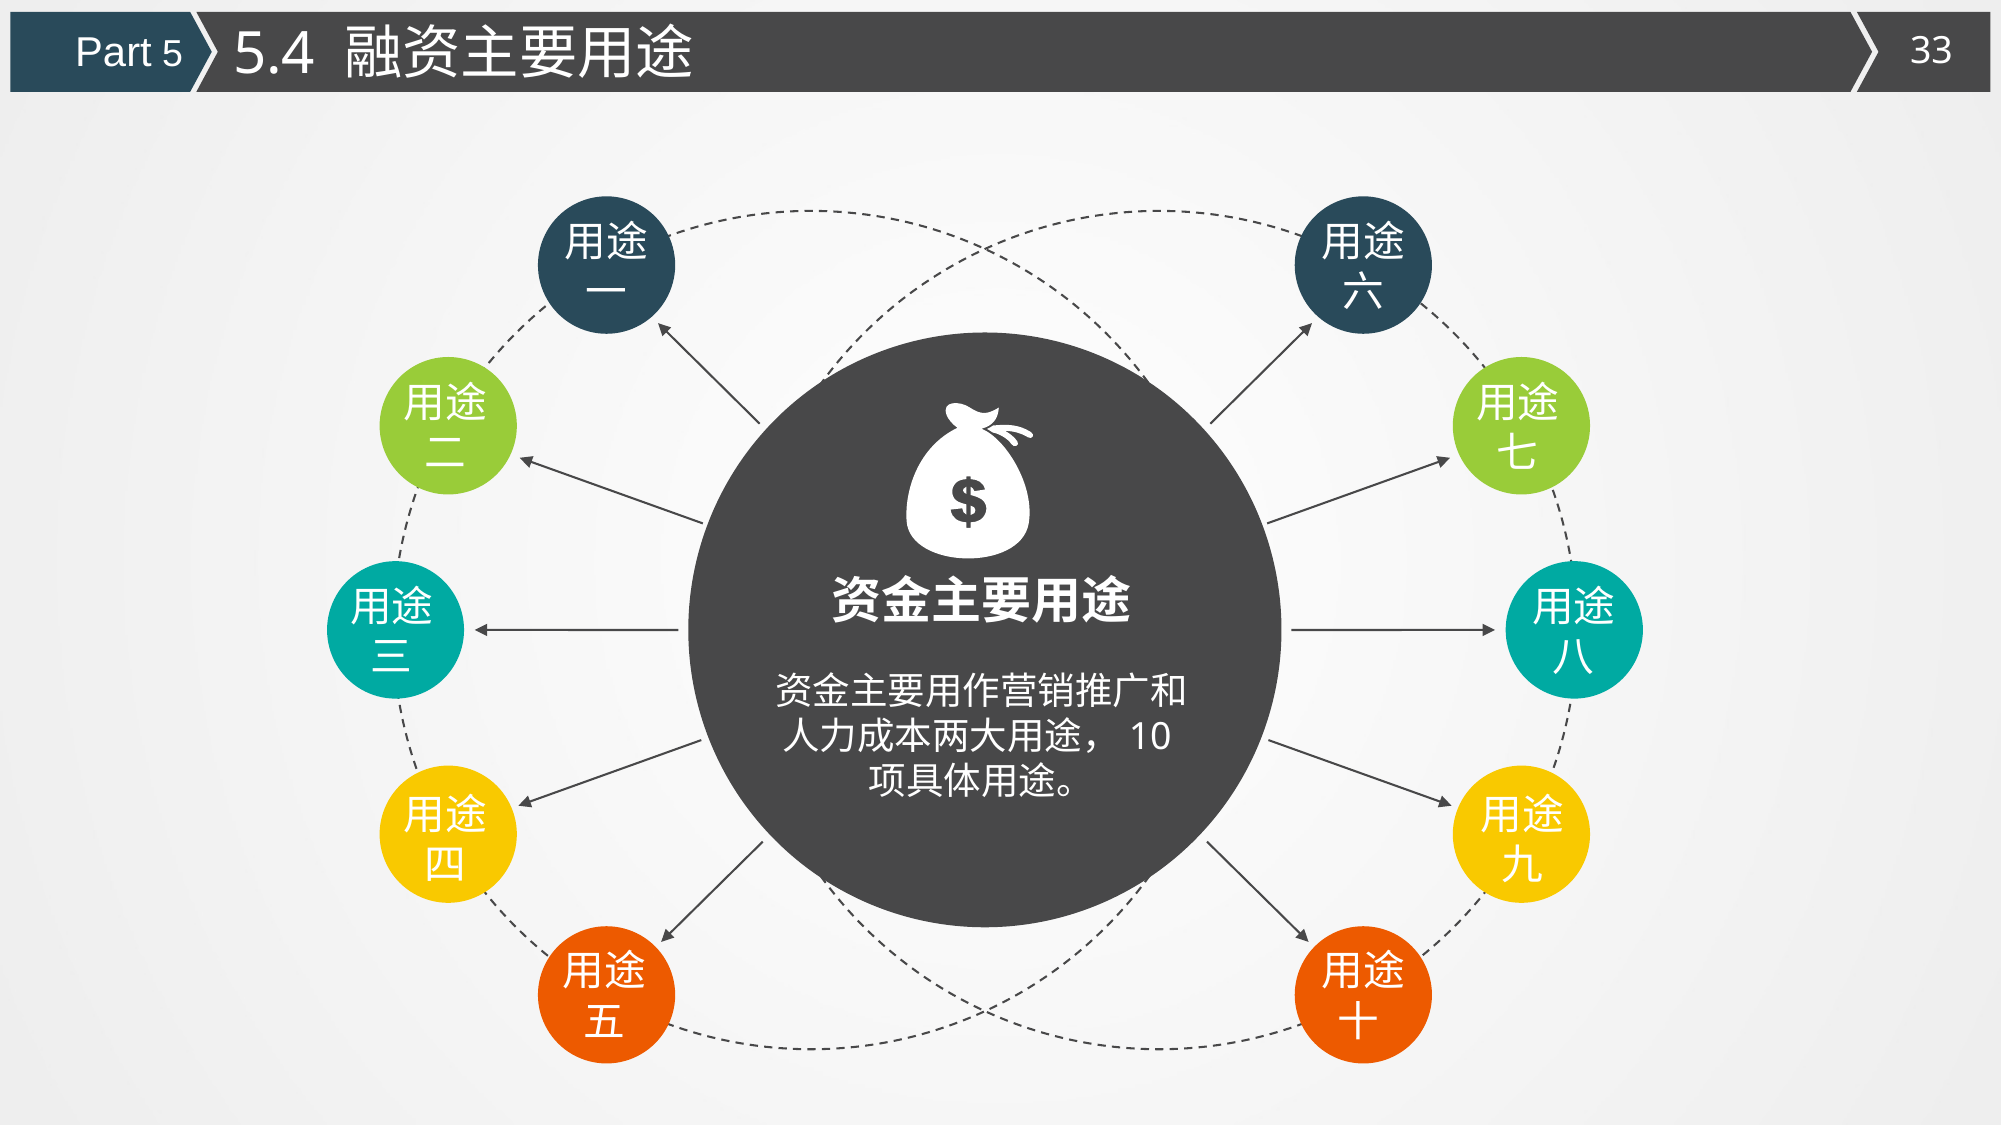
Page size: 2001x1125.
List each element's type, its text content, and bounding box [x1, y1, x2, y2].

text_box [522, 456, 703, 524]
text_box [1452, 356, 1591, 495]
text_box 5.4 融资主要用途 [218, 7, 1046, 93]
text_box Part 5 [22, 17, 198, 83]
text_box [1267, 456, 1447, 524]
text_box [379, 356, 518, 495]
text_box [474, 623, 679, 637]
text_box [537, 925, 676, 1064]
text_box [1505, 560, 1644, 699]
picture [0, 0, 2001, 1125]
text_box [1452, 765, 1591, 904]
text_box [537, 196, 676, 334]
text_box [522, 739, 702, 808]
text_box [1294, 196, 1433, 334]
text_box 资金主要用途 [723, 560, 1240, 636]
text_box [379, 765, 518, 904]
text_box [1268, 739, 1447, 808]
text_box [1291, 623, 1496, 637]
text_box [906, 403, 1033, 559]
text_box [1294, 925, 1433, 1064]
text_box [326, 560, 465, 699]
text_box [688, 332, 1282, 928]
text_box [399, 210, 984, 1050]
text_box 资金主要用作营销推广和人力成本两大用途，10项具体用途。 [759, 659, 1204, 810]
text_box [823, 210, 1571, 1050]
